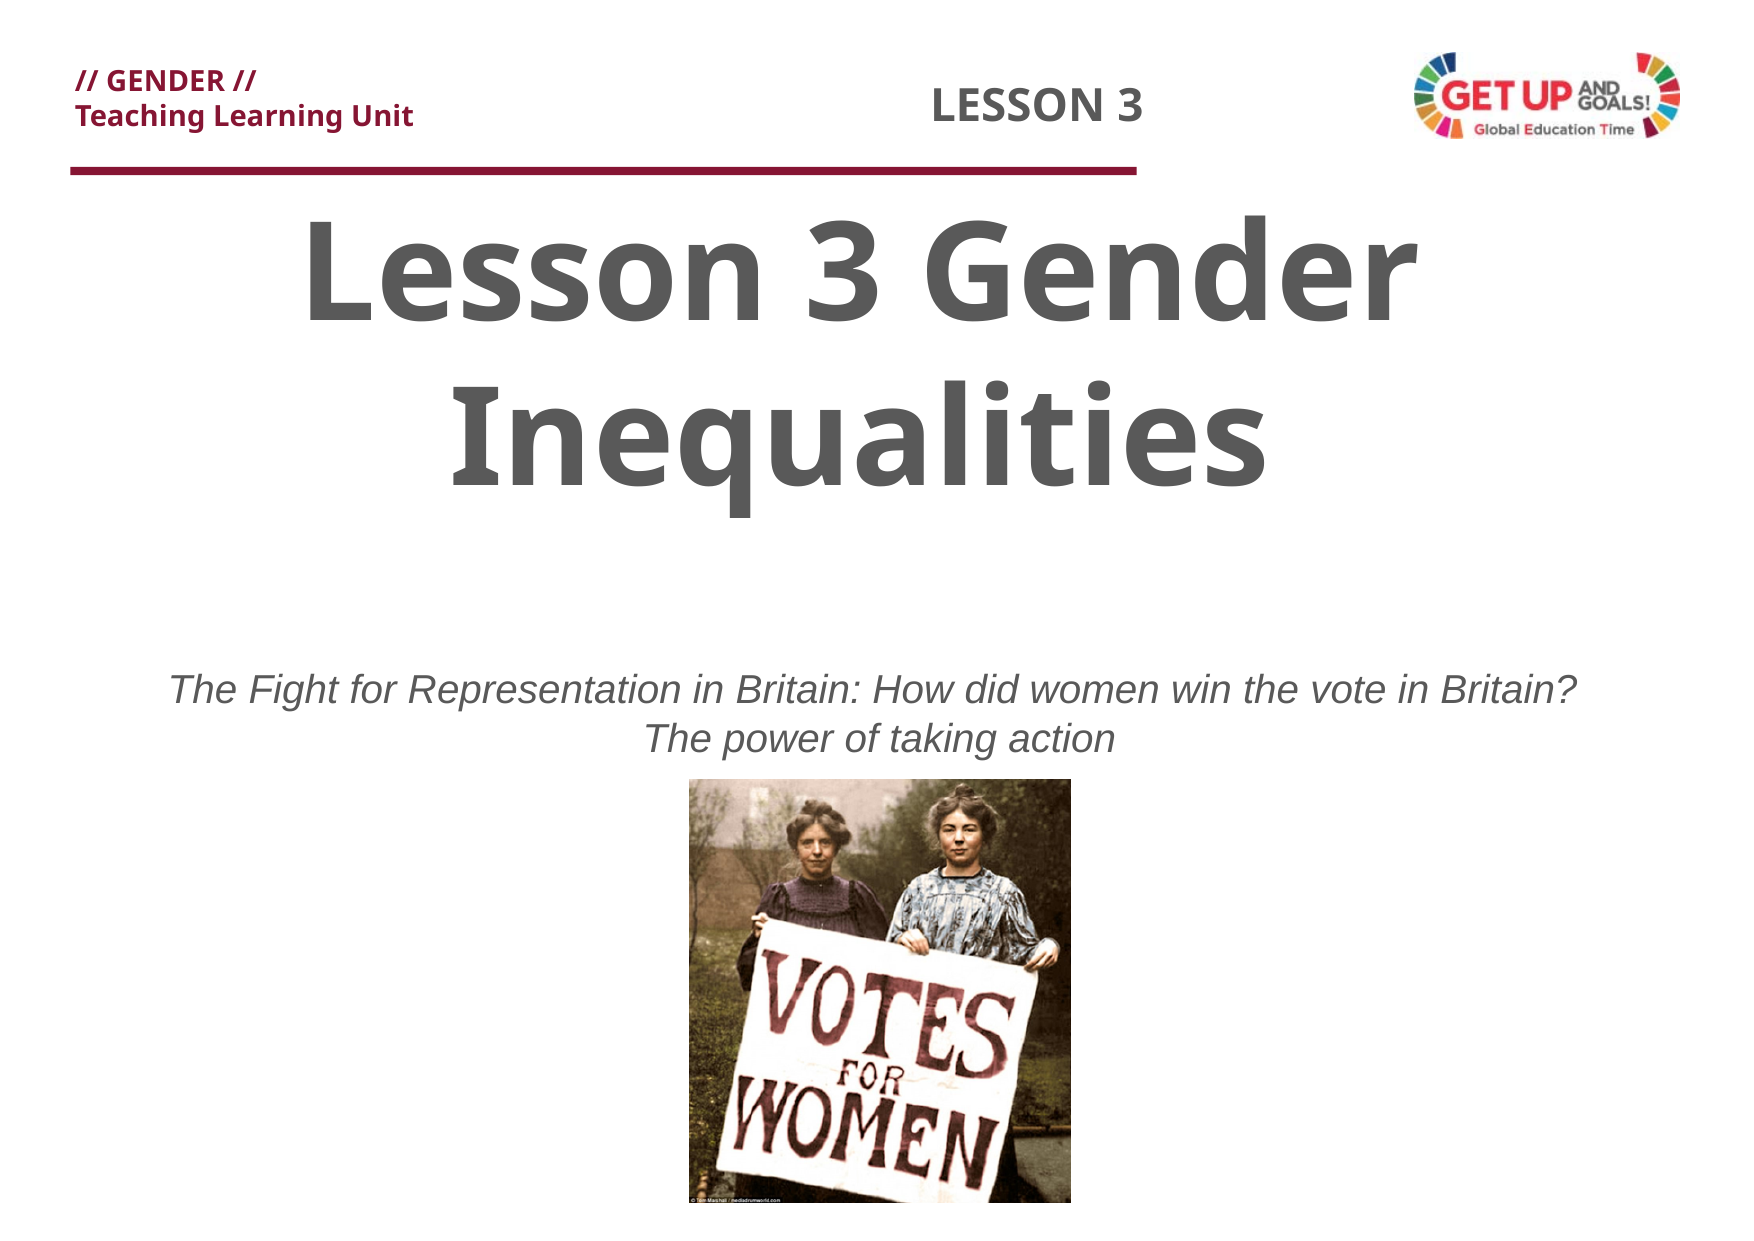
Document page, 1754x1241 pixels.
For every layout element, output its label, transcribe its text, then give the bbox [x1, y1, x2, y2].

picture [688, 779, 1071, 1203]
title The Fight for Representation in Britain: How did women win the vote in Britain? The power of taking action [137, 617, 1623, 780]
text_box Lesson 3 Gender Inequalities [137, 187, 1583, 521]
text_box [59, 47, 1680, 176]
